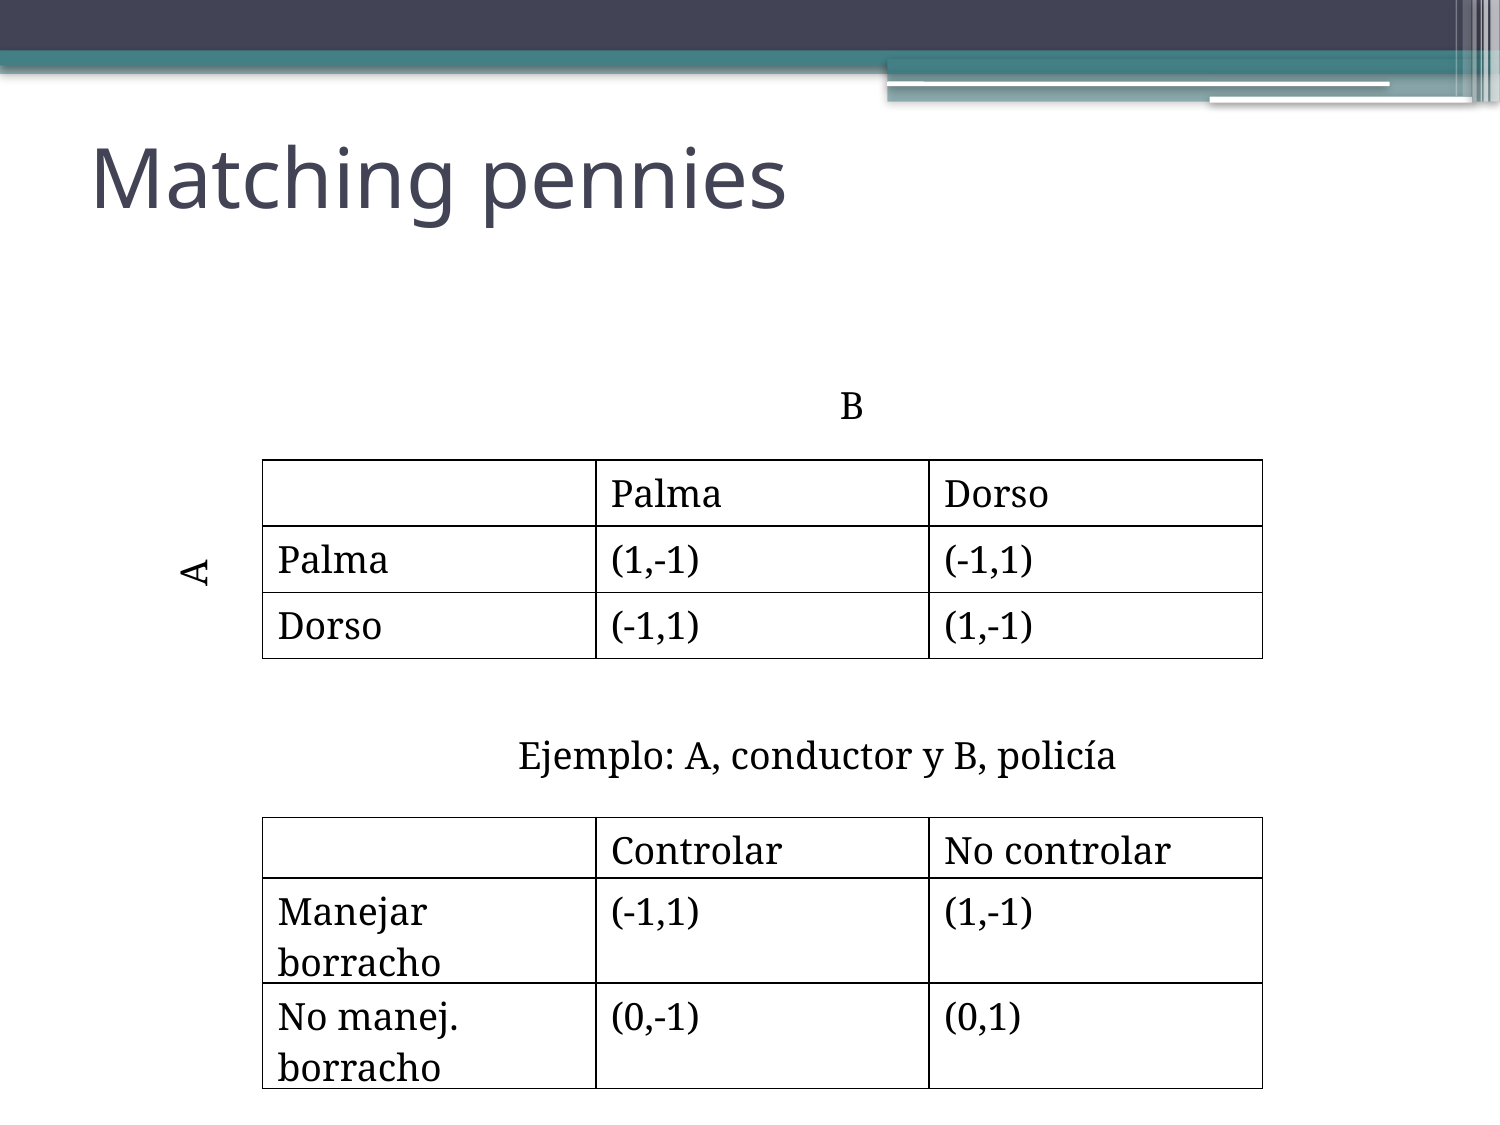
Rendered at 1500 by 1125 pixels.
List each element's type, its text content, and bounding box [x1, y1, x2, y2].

table_cell (-1,1) [930, 527, 1262, 592]
table_header [263, 461, 595, 525]
table_cell Palma [263, 527, 595, 592]
text_box B [824, 374, 879, 435]
table_cell (1,-1) [930, 879, 1262, 982]
table_cell (1,-1) [597, 527, 928, 592]
table_cell (-1,1) [597, 593, 928, 658]
table_cell (0,-1) [597, 984, 928, 1088]
table_header Controlar [597, 818, 928, 877]
table_cell Dorso [263, 593, 595, 658]
table_cell No manej. borracho [263, 984, 595, 1088]
table_header [263, 818, 595, 877]
table_cell Manejar borracho [263, 879, 595, 982]
table_cell (-1,1) [597, 879, 928, 982]
table_cell (1,-1) [930, 593, 1262, 658]
title Matching pennies [75, 87, 1425, 263]
table_header No controlar [930, 818, 1262, 877]
table_cell (0,1) [930, 984, 1262, 1088]
table_header Dorso [930, 461, 1262, 525]
table_header Palma [597, 461, 928, 525]
text_box Ejemplo: A, conductor y B, policía [503, 724, 1133, 785]
text_box A [162, 544, 223, 602]
